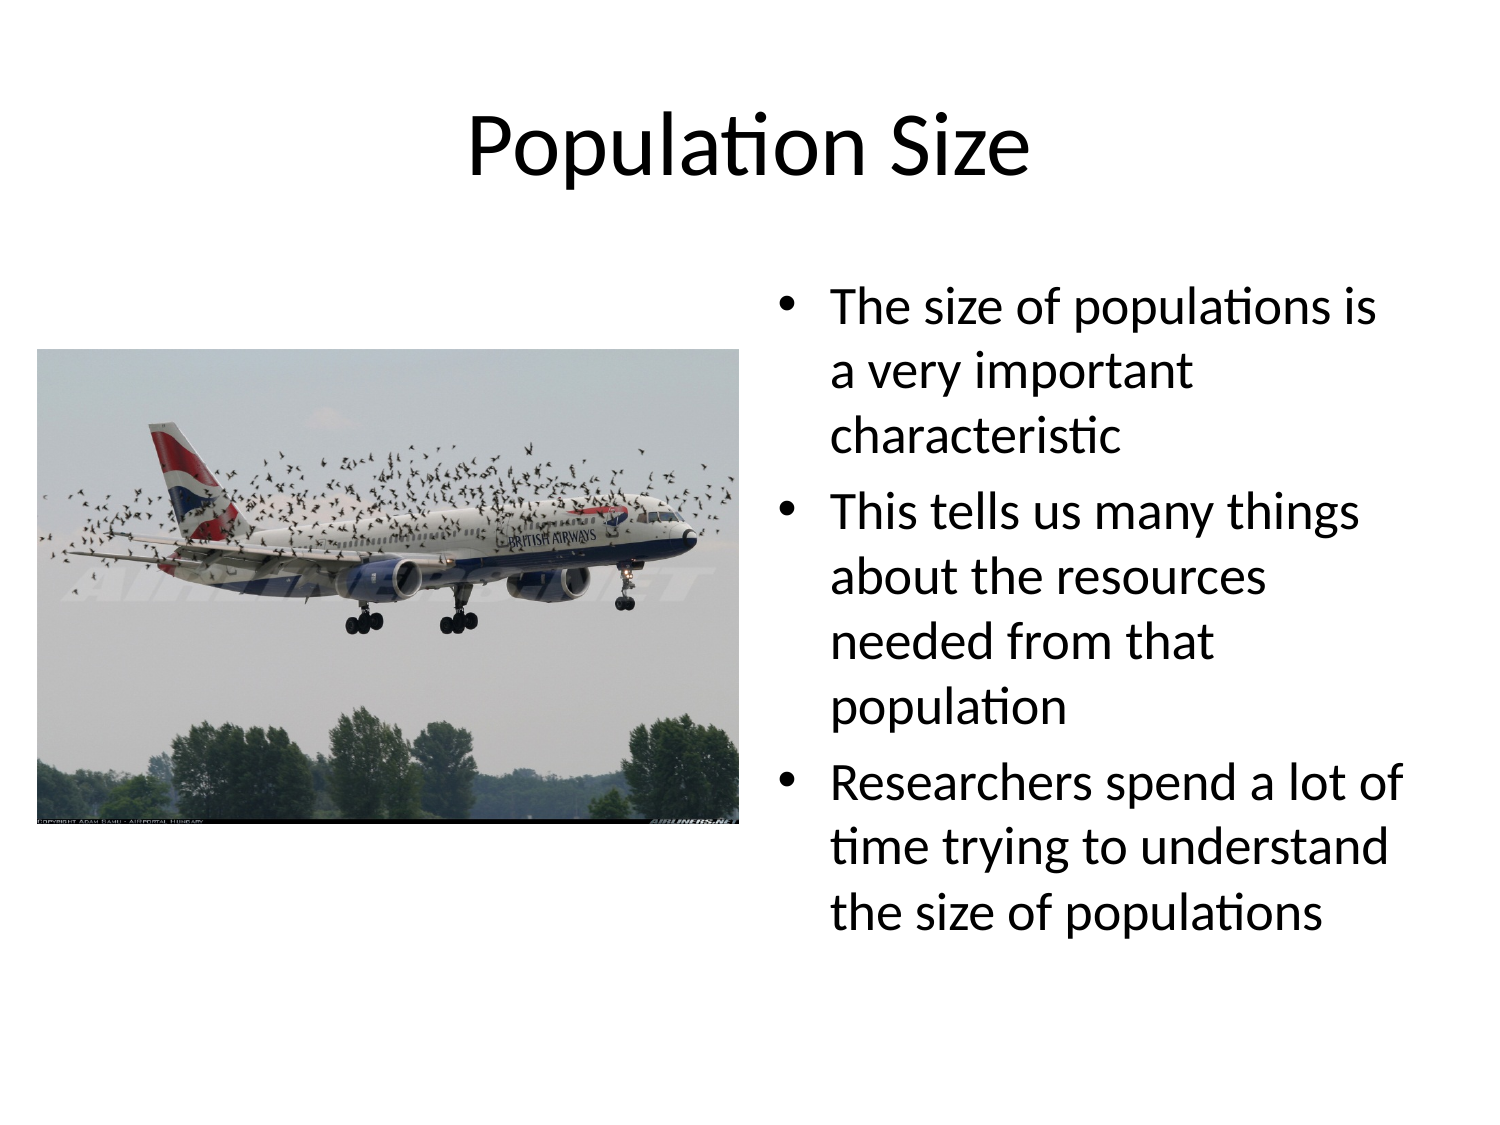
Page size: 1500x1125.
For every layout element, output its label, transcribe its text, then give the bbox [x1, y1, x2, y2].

picture [37, 349, 739, 824]
list The size of populations is a very important characteristic This tells us many things about the resources needed from that population Researchers spend a lot of time trying to understand the size of populations [762, 262, 1425, 1005]
title Population Size [75, 45, 1425, 233]
